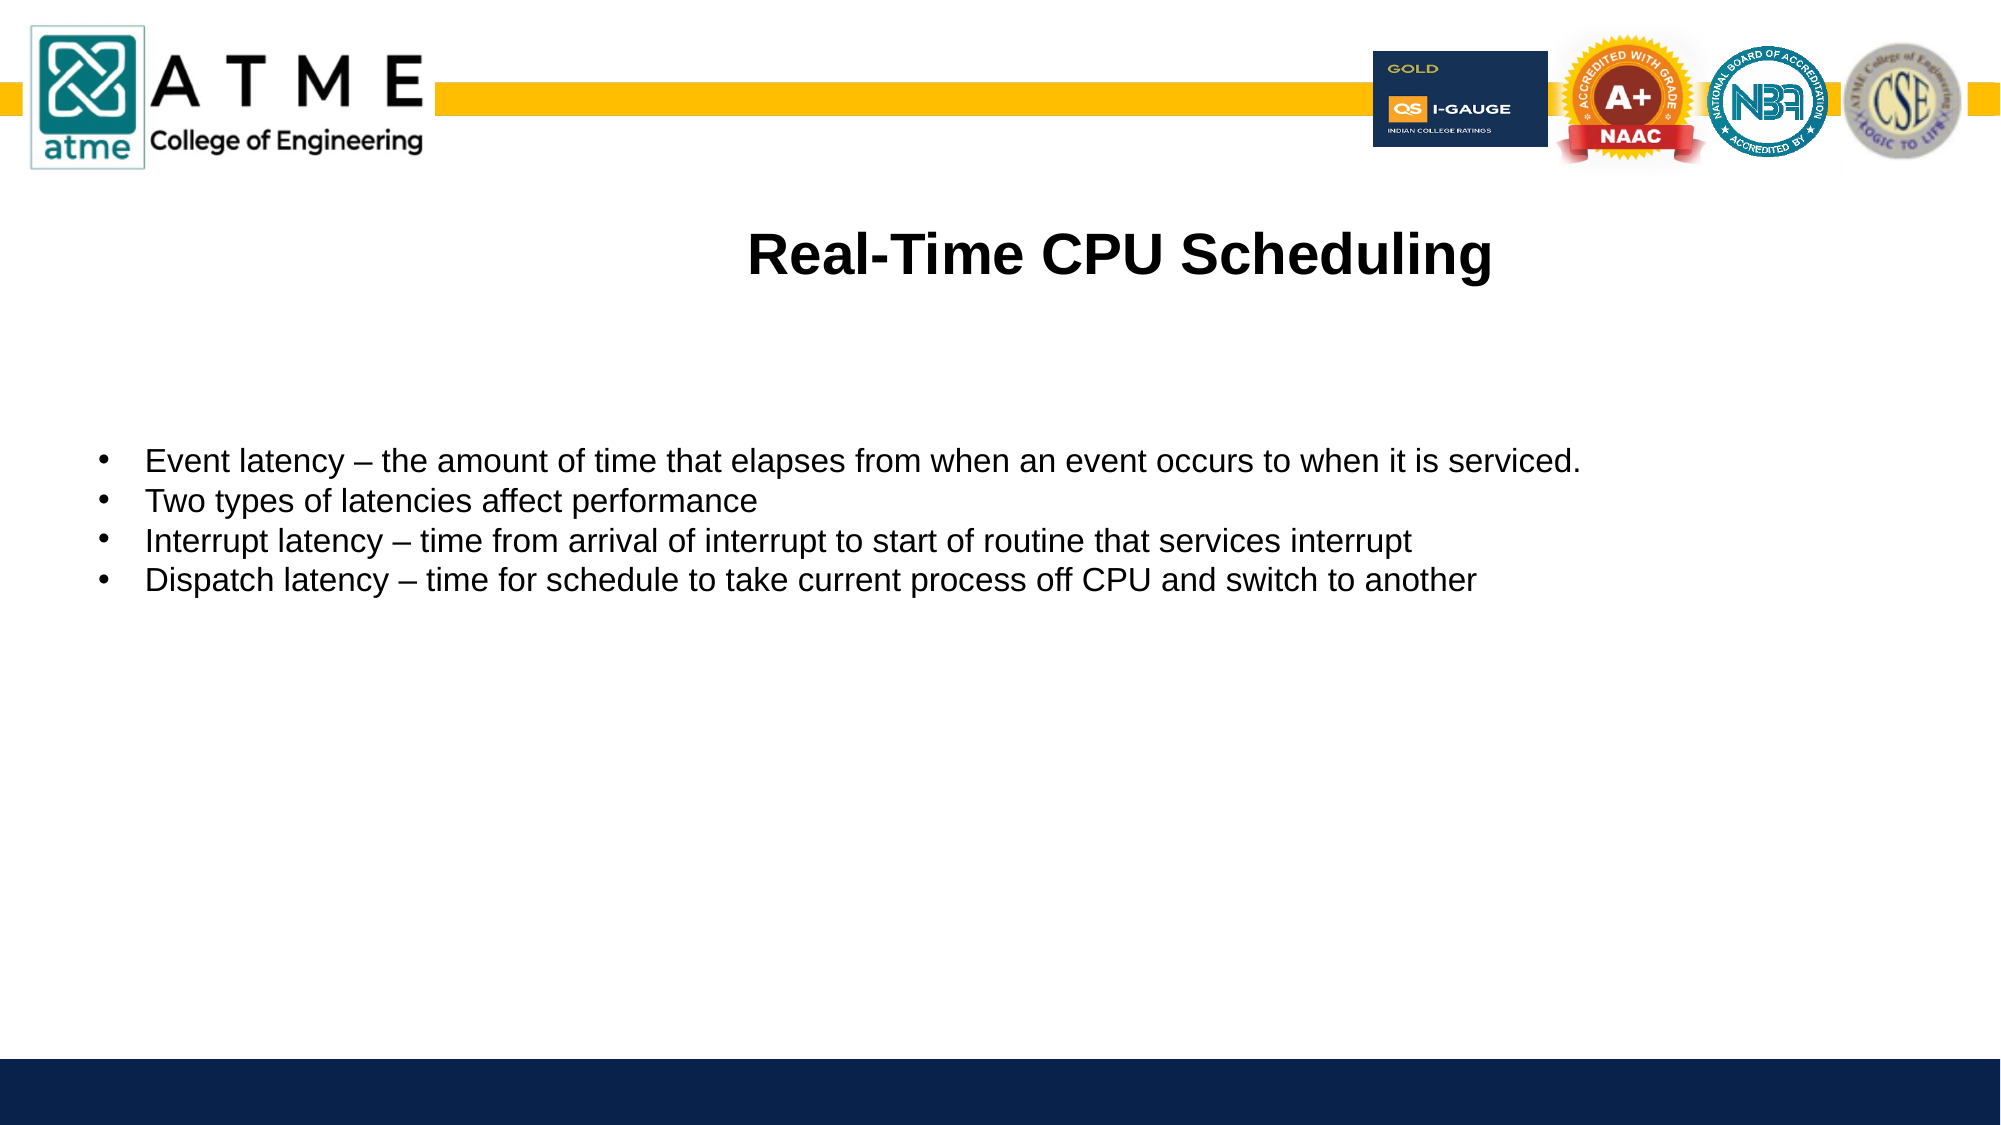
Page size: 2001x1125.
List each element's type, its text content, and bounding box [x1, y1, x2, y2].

picture [0, 1059, 2001, 1125]
picture [1373, 20, 1828, 180]
picture [1840, 26, 1968, 176]
text_box Event latency – the amount of time that elapses from when an event occurs to when it is serviced. Two types of latencies affect performance Interrupt latency – time from arrival of interrupt to start of routine that services interrupt Dispatch latency – time for schedule to take current process off CPU and switch to another [83, 431, 1600, 606]
picture [22, 15, 435, 178]
text_box Real-Time CPU Scheduling [733, 208, 1510, 294]
